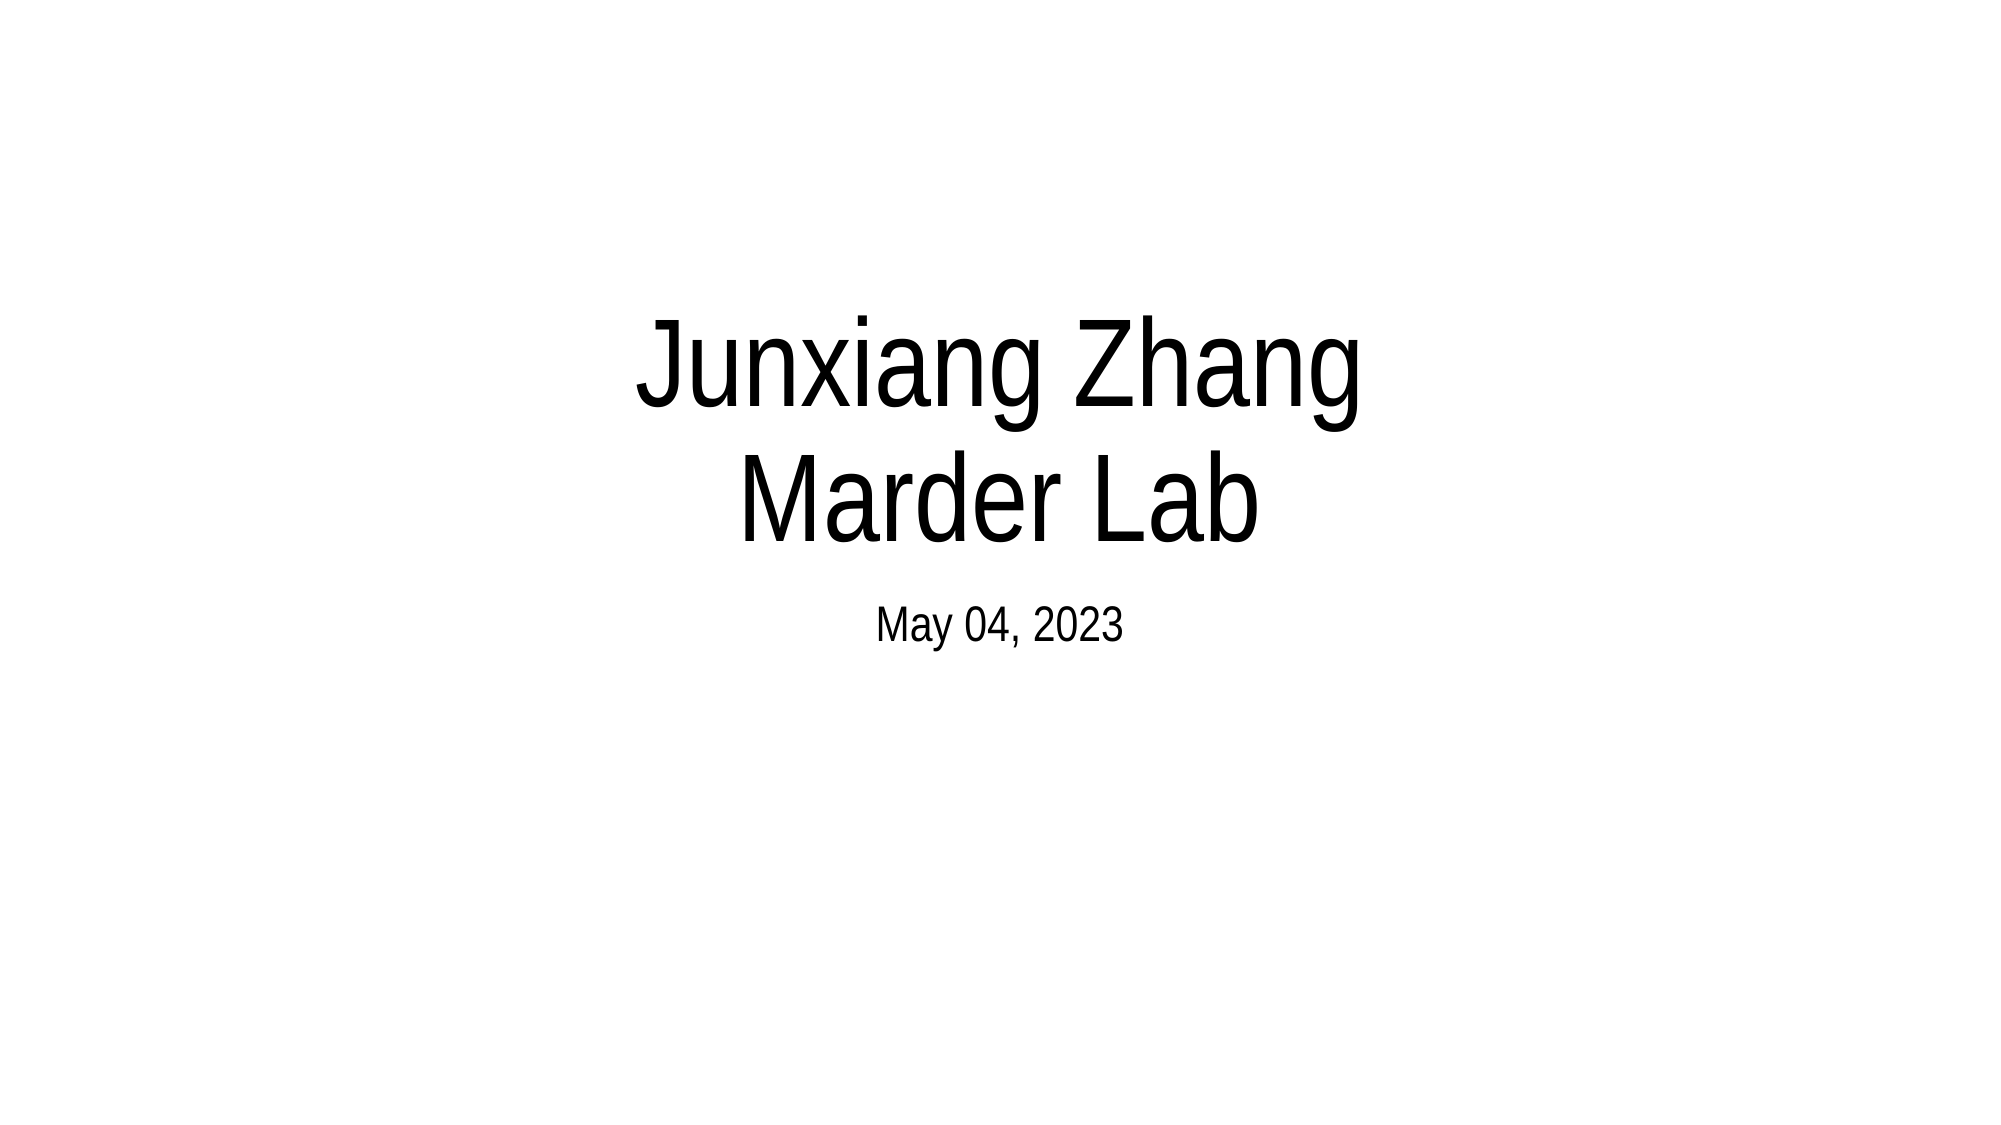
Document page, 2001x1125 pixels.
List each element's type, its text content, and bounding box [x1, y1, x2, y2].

title Junxiang Zhang Marder Lab [249, 184, 1750, 576]
subtitle May 04, 2023 [249, 590, 1750, 863]
